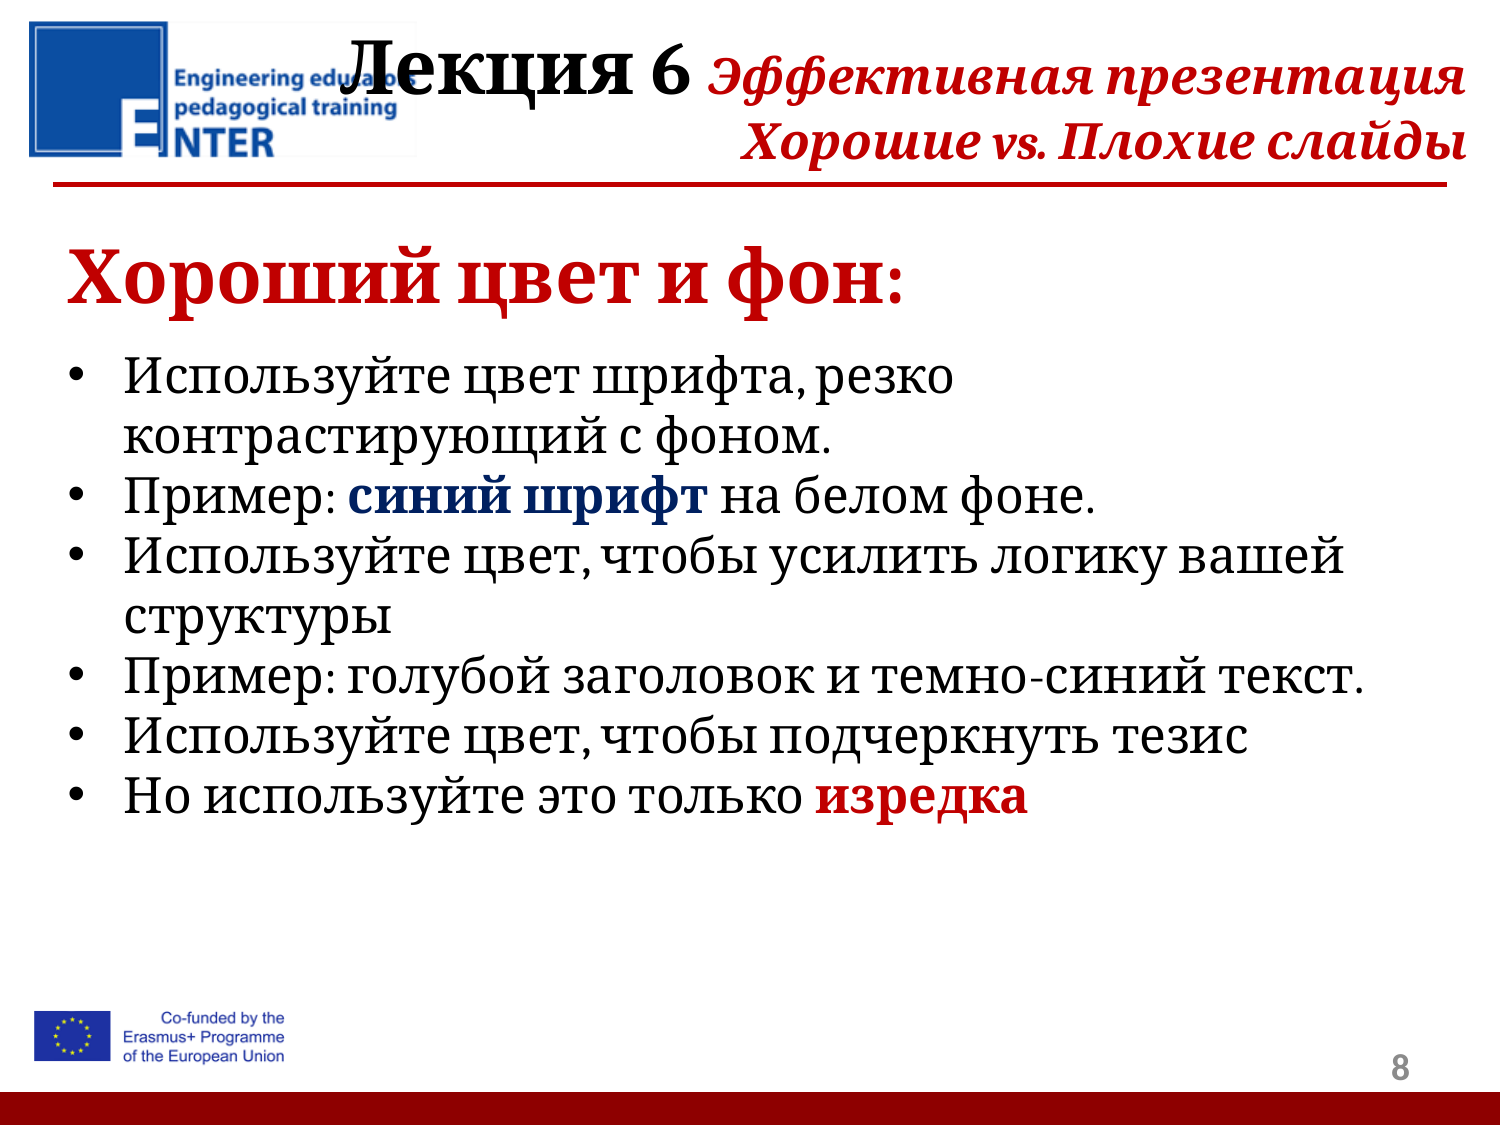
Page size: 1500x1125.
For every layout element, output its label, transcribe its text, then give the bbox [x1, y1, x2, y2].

text_box Хороший цвет и фон: Используйте цвет шрифта, резко контрастирующий с фоном. Пример: синий шрифт на белом фоне. Используйте цвет, чтобы усилить логику вашей структуры Пример: голубой заголовок и темно-синий текст. Используйте цвет, чтобы подчеркнуть тезис Но используйте это только изредка [52, 220, 1447, 941]
slide_number 8 [1074, 1035, 1425, 1095]
picture [29, 986, 285, 1084]
text_box Лекция 6 Эффективная презентация Хорошие vs. Плохие слайды [230, 12, 1483, 178]
text_box [0, 1092, 1500, 1125]
picture [29, 17, 418, 162]
